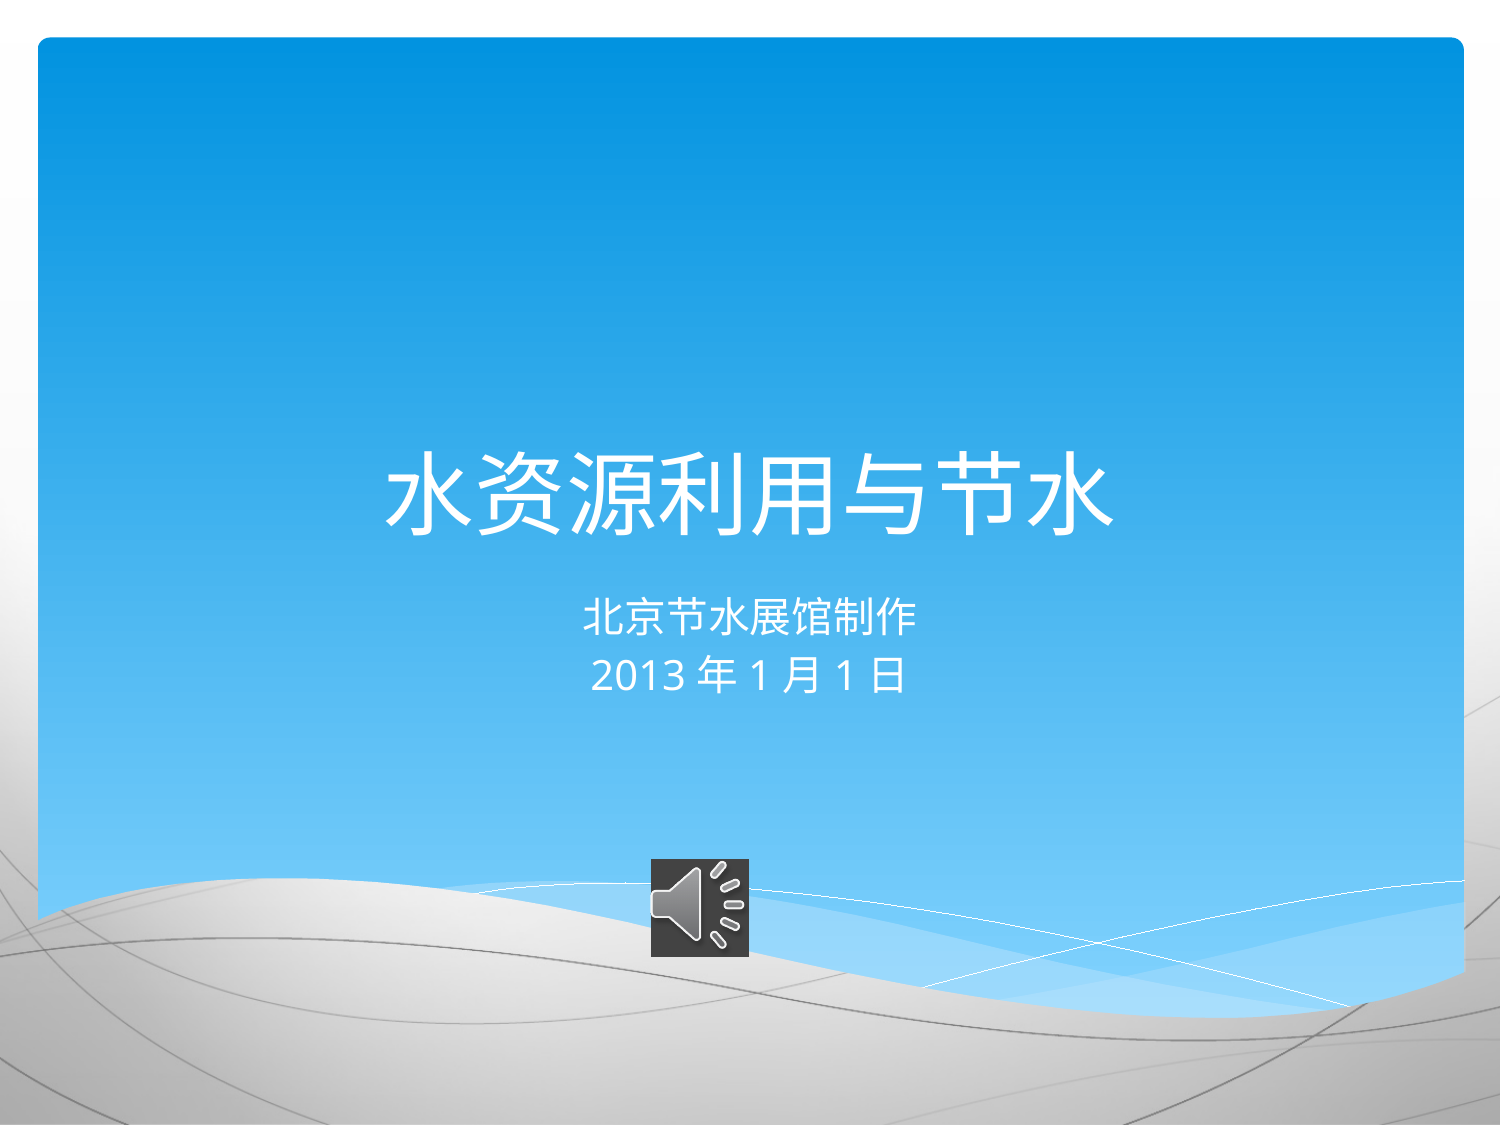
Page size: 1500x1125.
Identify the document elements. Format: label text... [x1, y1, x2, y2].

title 水资源利用与节水 [112, 262, 1388, 555]
subtitle 北京节水展馆制作 2013年1月1日 [225, 583, 1275, 825]
picture [649, 857, 751, 959]
